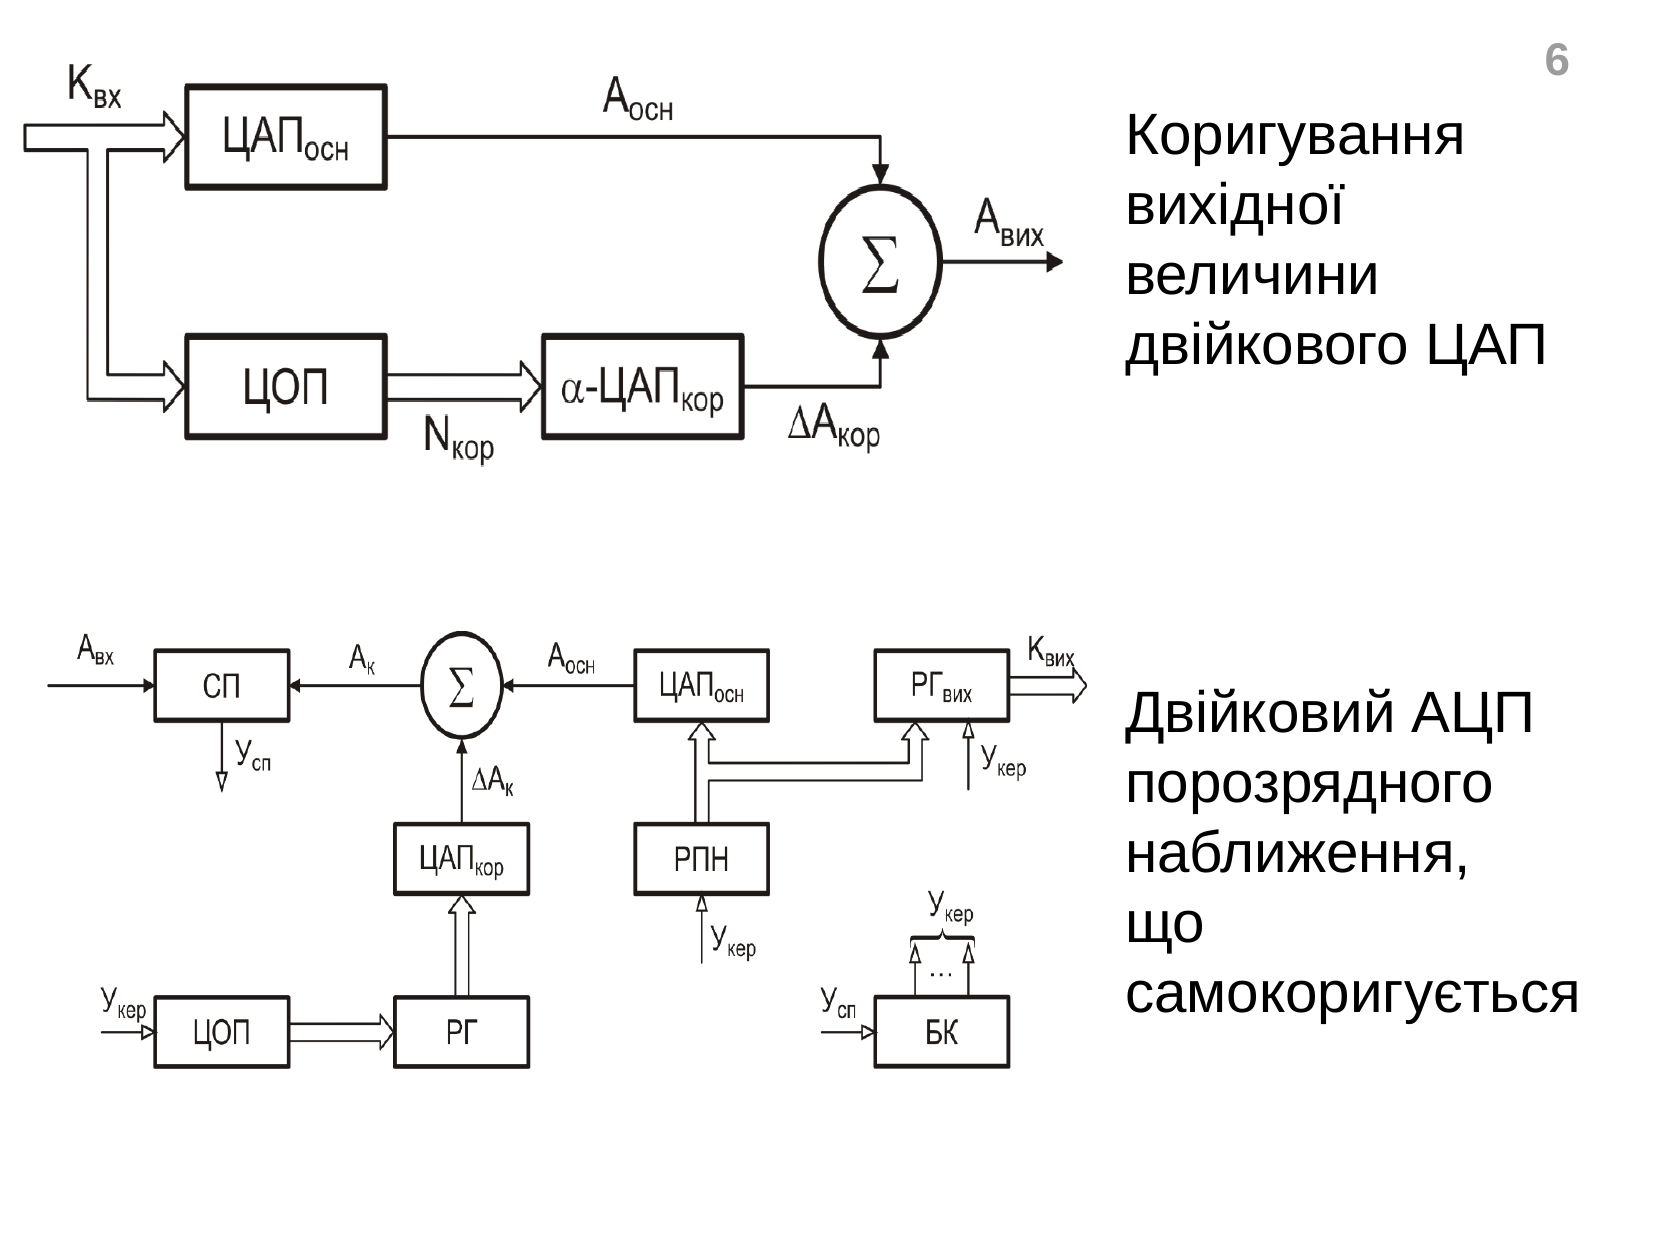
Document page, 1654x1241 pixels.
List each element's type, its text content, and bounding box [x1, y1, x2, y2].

picture [46, 631, 1087, 1070]
picture [23, 64, 1064, 467]
text_box Двійковий АЦП порозрядного наближення, що самокоригується [1110, 667, 1607, 1032]
text_box Коригування вихідної величини двійкового ЦАП [1110, 88, 1583, 384]
